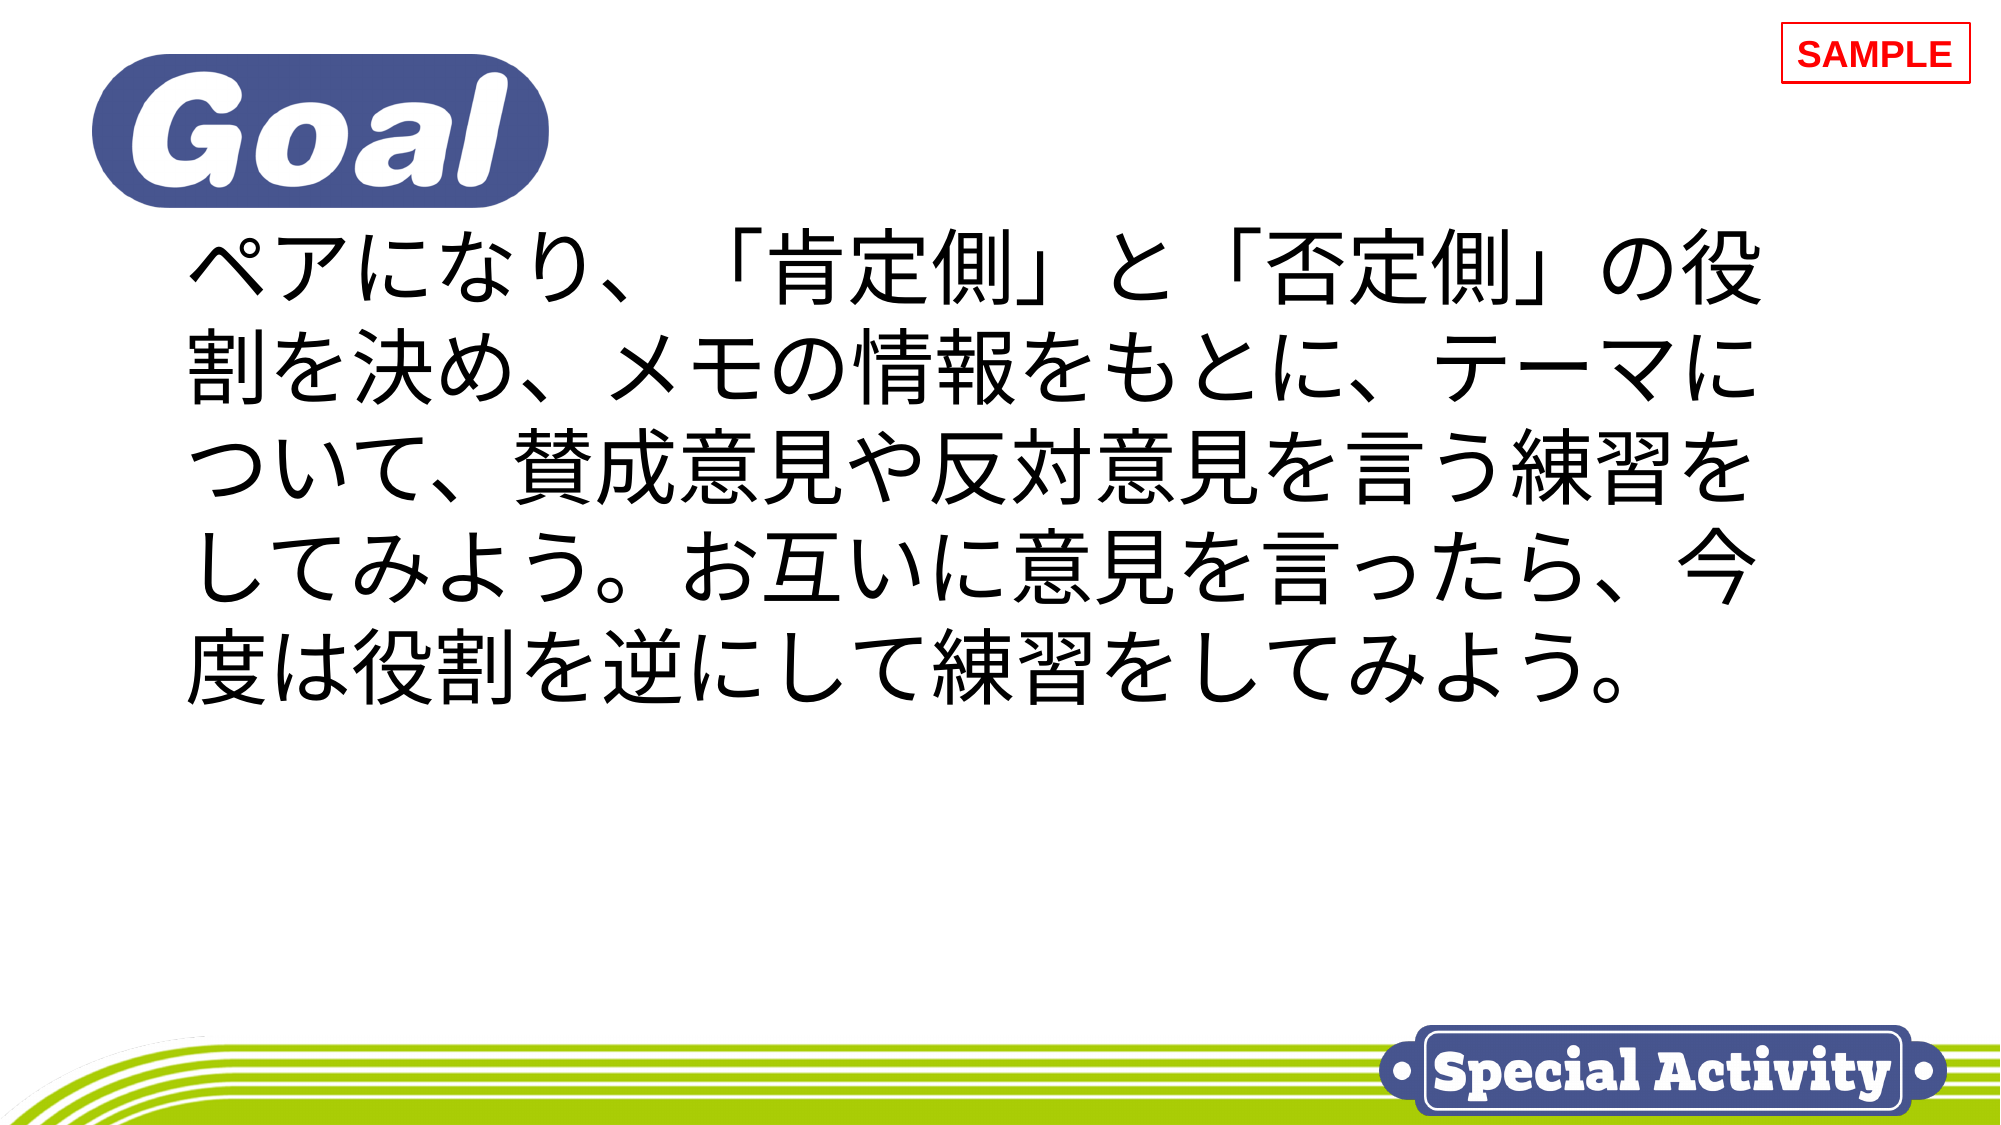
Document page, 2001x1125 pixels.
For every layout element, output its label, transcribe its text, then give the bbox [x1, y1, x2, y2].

text_box SAMPLE [1782, 22, 1971, 83]
picture [2, 1025, 1999, 1125]
title ペアになり、「肯定側」と「否定側」の役割を決め、メモの情報をもとに、テーマについて、賛成意見や反対意見を言う練習をしてみよう。お互いに意見を言ったら、今度は役割を逆にして練習をしてみよう。 [170, 207, 1830, 921]
picture [92, 54, 549, 208]
